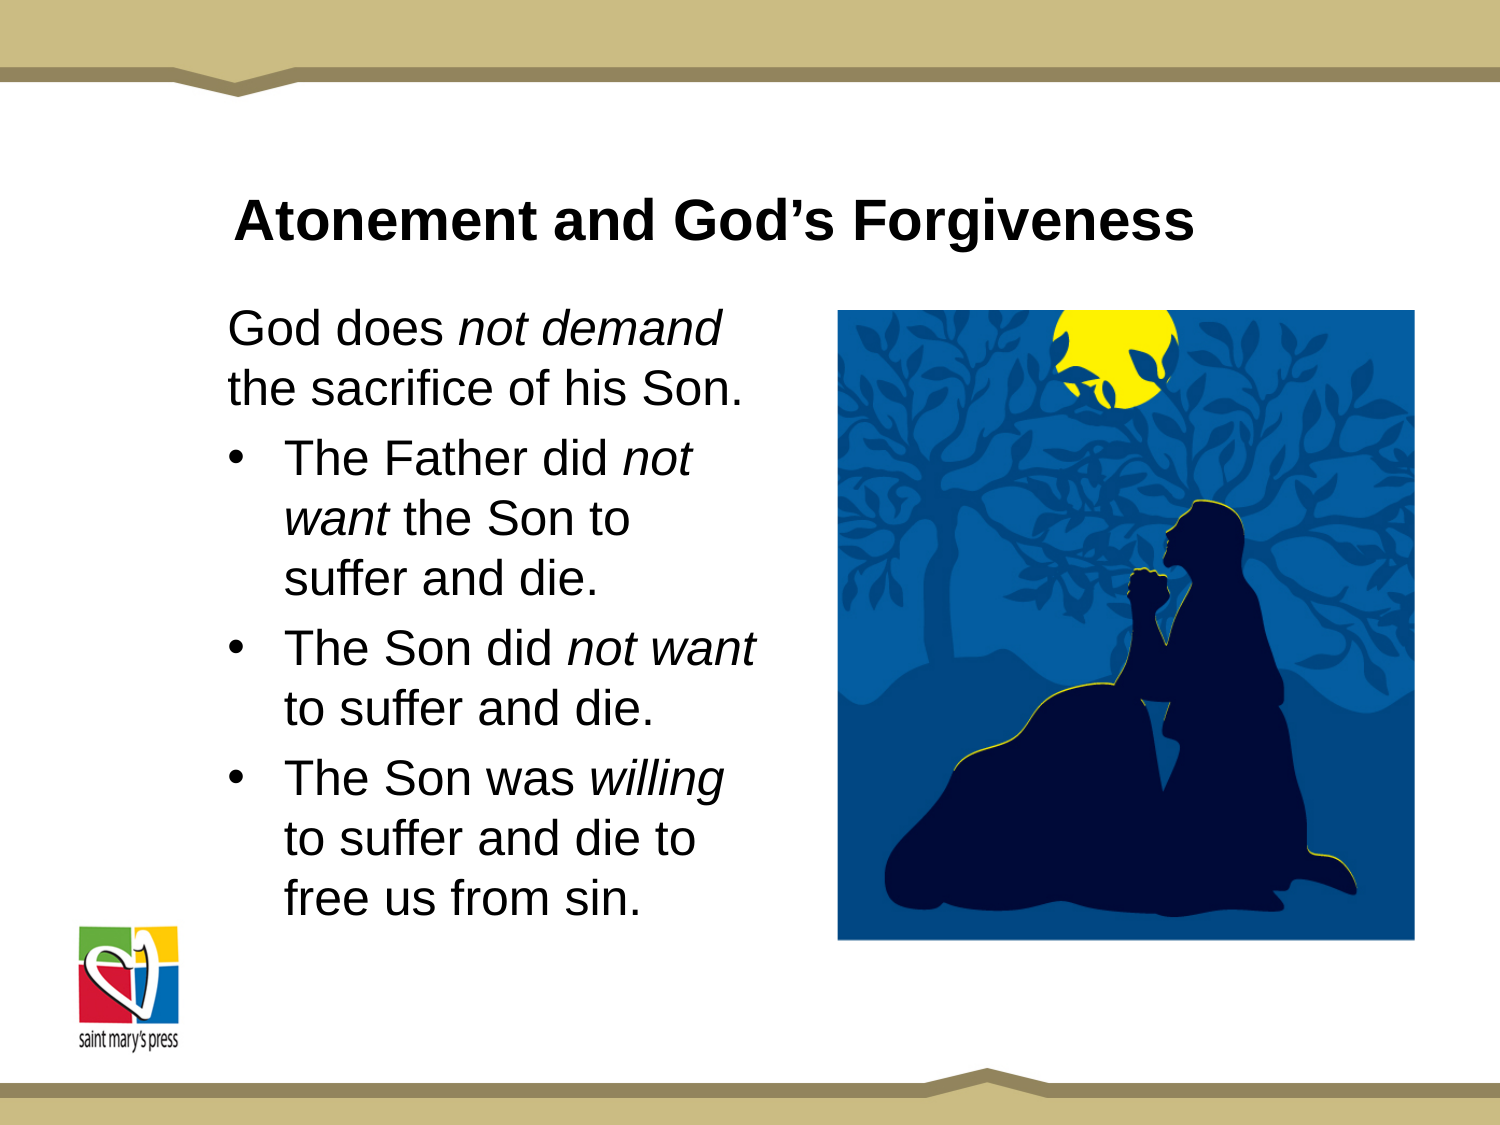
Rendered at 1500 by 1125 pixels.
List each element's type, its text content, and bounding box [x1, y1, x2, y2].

title Atonement and God’s Forgiveness [218, 124, 1282, 311]
picture [0, 0, 1500, 1125]
text_box God does not demand the sacrifice of his Son. The Father did not want the Son to suffer and die. The Son did not want to suffer and die. The Son was willing to suffer and die to free us from sin. [212, 288, 785, 1006]
